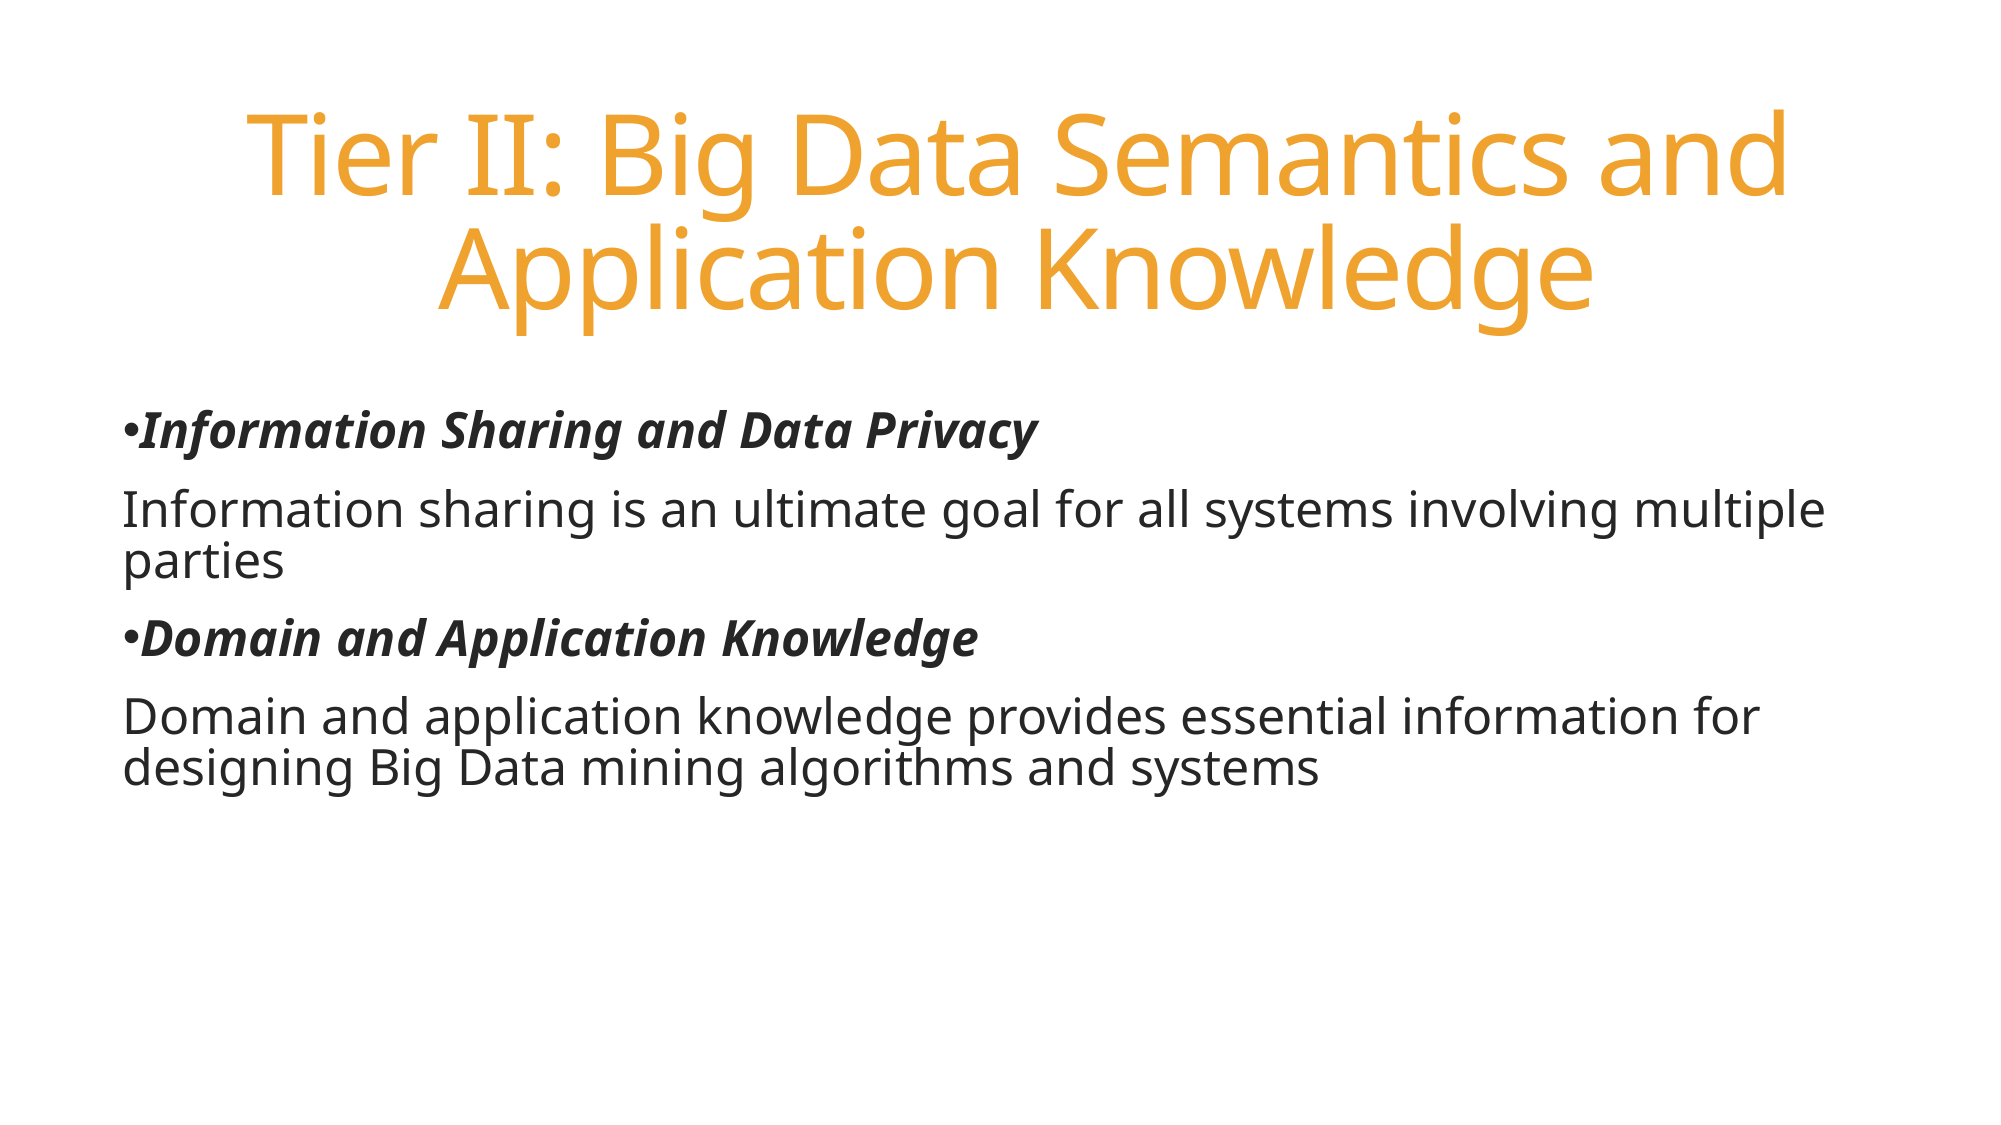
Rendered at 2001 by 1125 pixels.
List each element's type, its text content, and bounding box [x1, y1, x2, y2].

list Information Sharing and Data Privacy Information sharing is an ultimate goal for all systems involving multiple parties Domain and Application Knowledge Domain and application knowledge provides essential information for designing Big Data mining algorithms and systems [107, 400, 1872, 1019]
title Tier II: Big Data Semantics and Application Knowledge [107, 81, 1930, 354]
